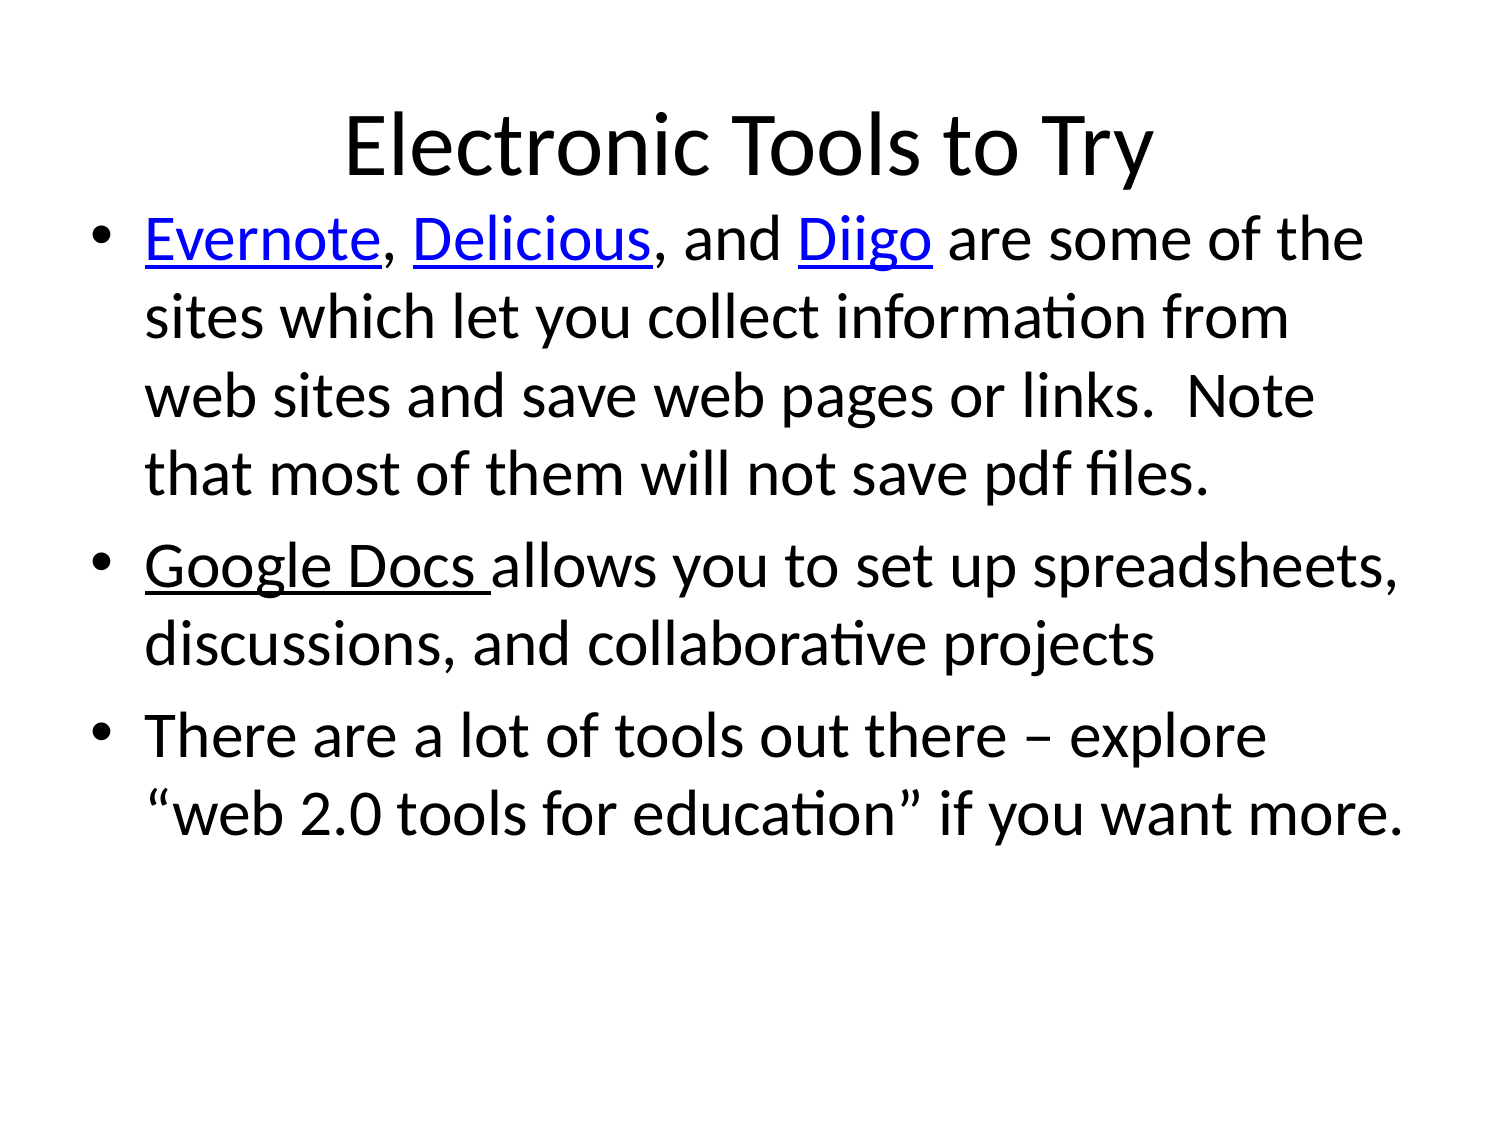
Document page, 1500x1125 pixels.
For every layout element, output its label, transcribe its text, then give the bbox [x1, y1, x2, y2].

title Electronic Tools to Try [75, 45, 1425, 187]
list Evernote, Delicious, and Diigo are some of the sites which let you collect information from web sites and save web pages or links. Note that most of them will not save pdf files. Google Docs allows you to set up spreadsheets, discussions, and collaborative projects There are a lot of tools out there – explore “web 2.0 tools for education” if you want more. [75, 187, 1425, 1005]
